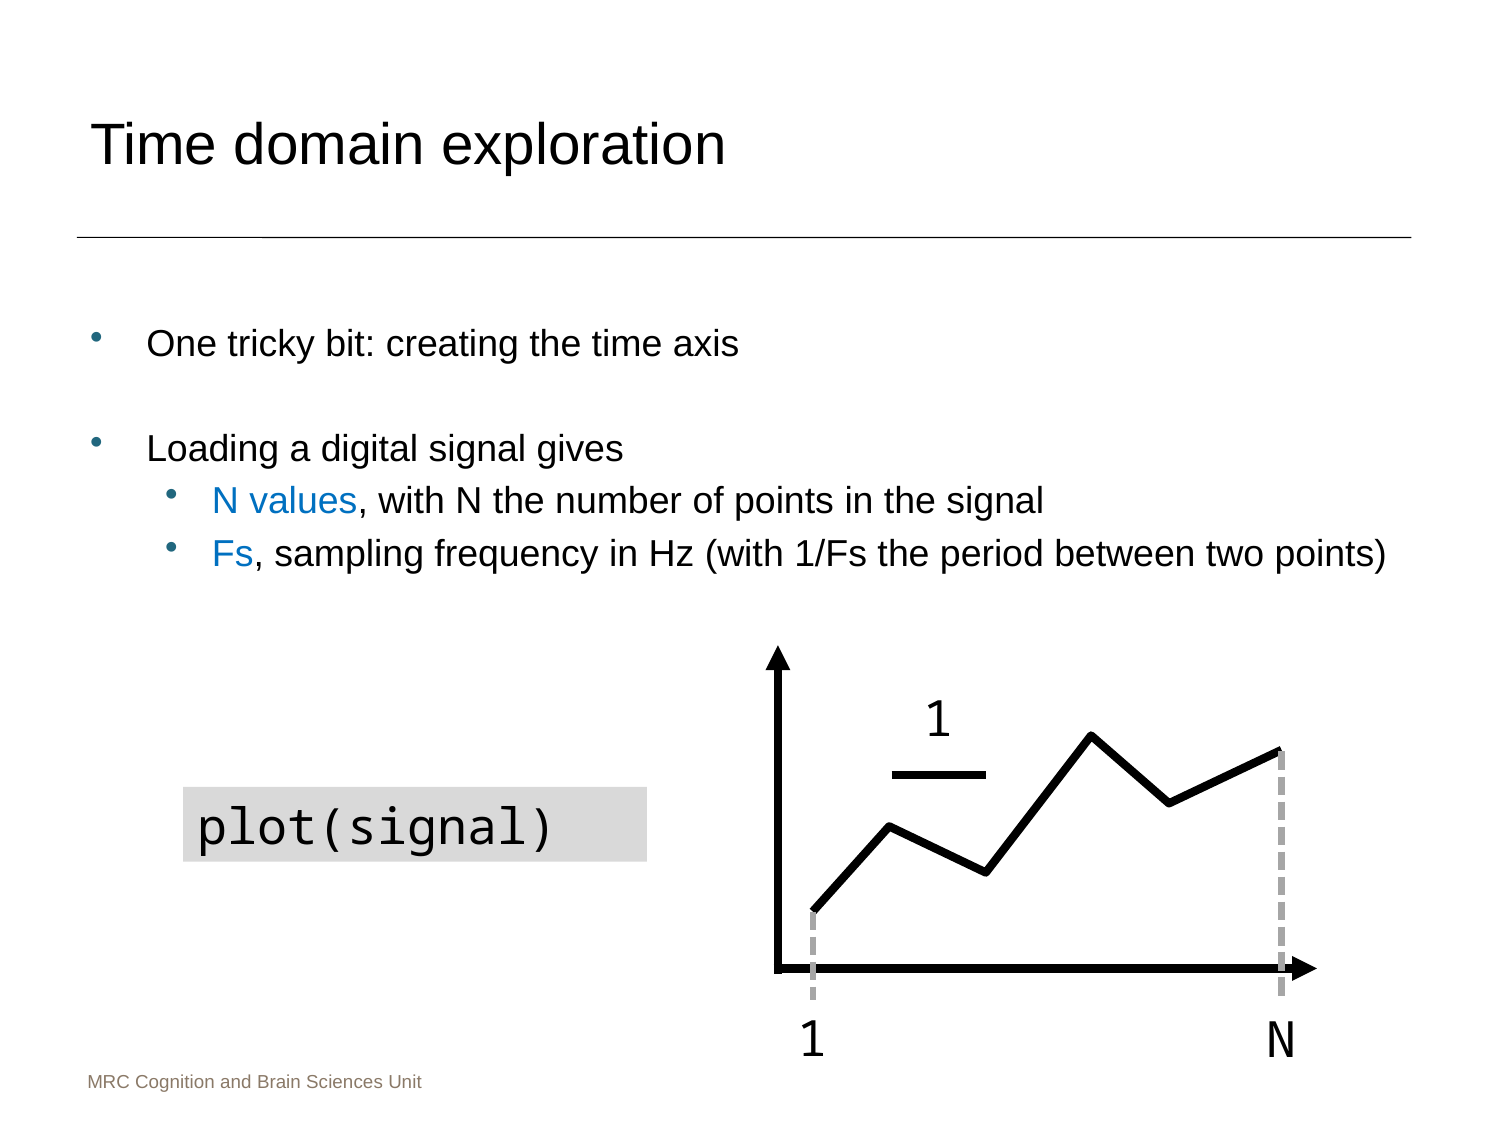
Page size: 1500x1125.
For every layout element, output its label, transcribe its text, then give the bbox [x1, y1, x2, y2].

text_box [813, 735, 1282, 912]
text_box 1 [862, 678, 1016, 754]
text_box plot(signal) [183, 786, 647, 862]
text_box N [1251, 999, 1311, 1075]
title Time domain exploration [74, 74, 1413, 209]
text_box 1 [783, 999, 843, 1075]
list One tricky bit: creating the time axis Loading a digital signal gives N values, with N the number of points in the signal Fs, sampling frequency in Hz (with 1/Fs the period between two points) [74, 310, 1413, 1062]
